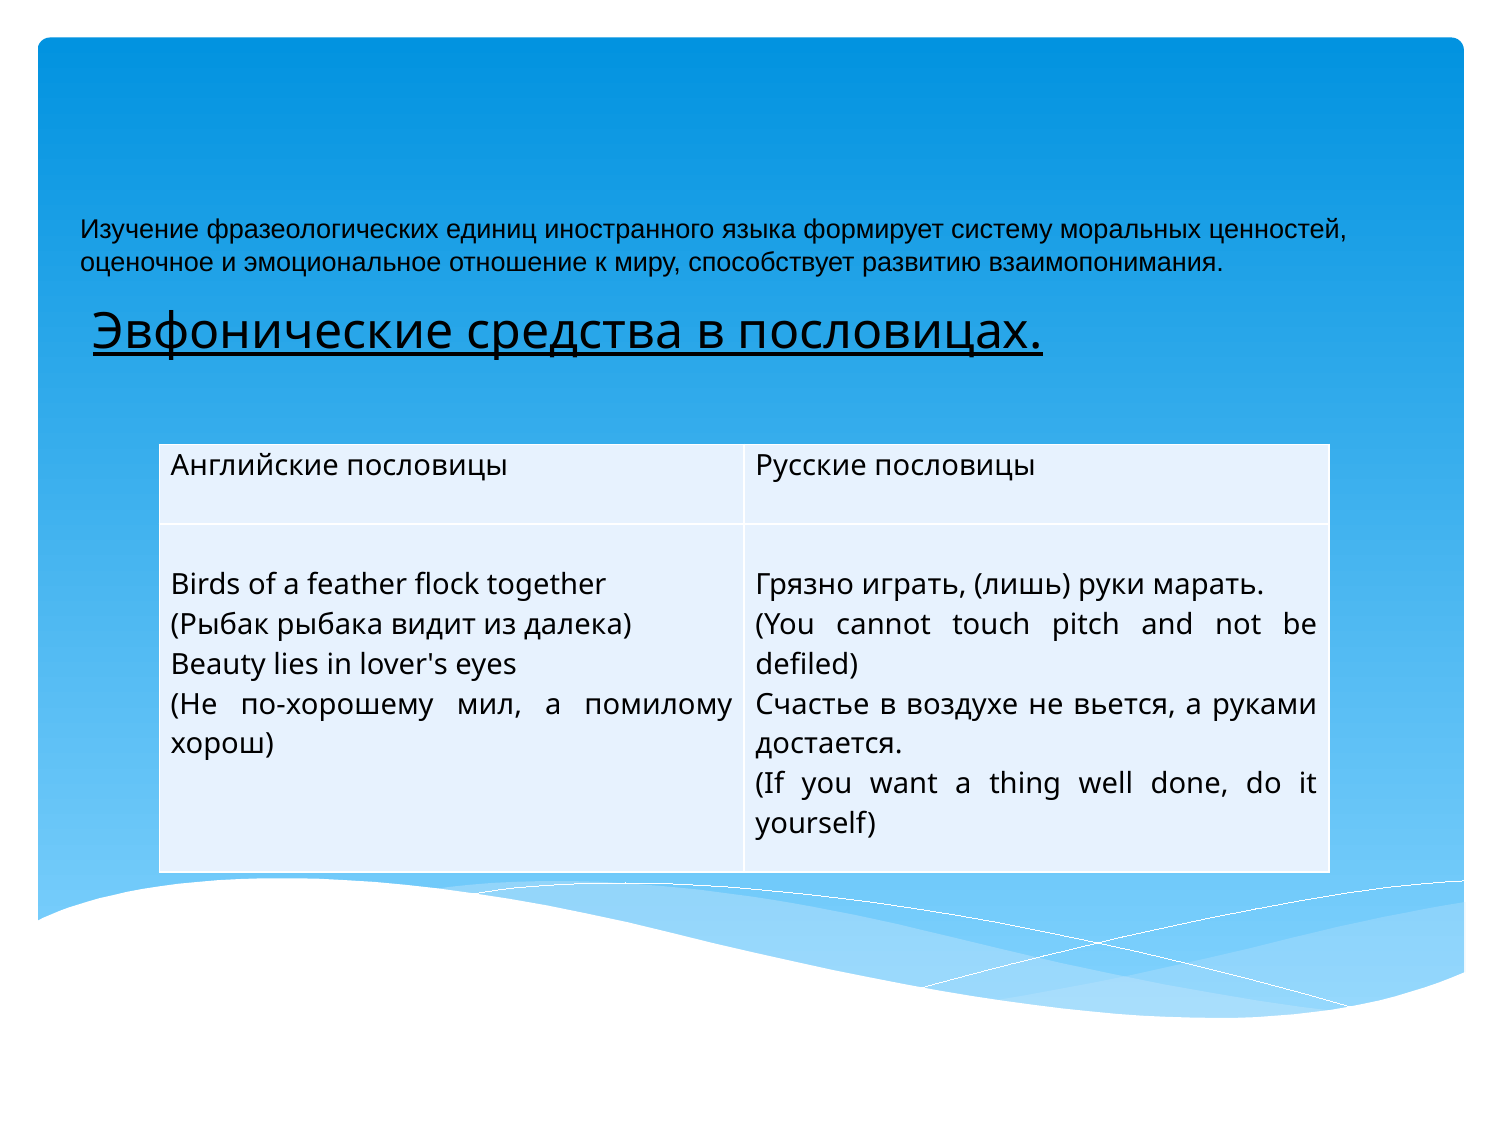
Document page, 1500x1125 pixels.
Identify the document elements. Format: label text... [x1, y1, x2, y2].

subtitle Эвфонические средства в пословицах. [64, 290, 1428, 1093]
table_header Английские пословицы [160, 445, 743, 523]
title Изучение фразеологических единиц иностранного языка формирует систему моральных ценностей, оценочное и эмоциональное отношение к миру, способствует развитию взаимопонимания. [64, 137, 1428, 290]
table_header Русские пословицы [745, 445, 1328, 523]
table_cell Грязно играть, (лишь) руки марать. (You cannot touch pitch and not be defiled) Счастье в воздухе не вьется, а руками достается. (If you want a thing well done, do it yourself) [745, 525, 1328, 871]
table_cell Birds of a feather flock together (Рыбак рыбака видит из далека) Beauty lies in lover's eyes (Не по-хорошему мил, а помилому хорош) [160, 525, 743, 871]
